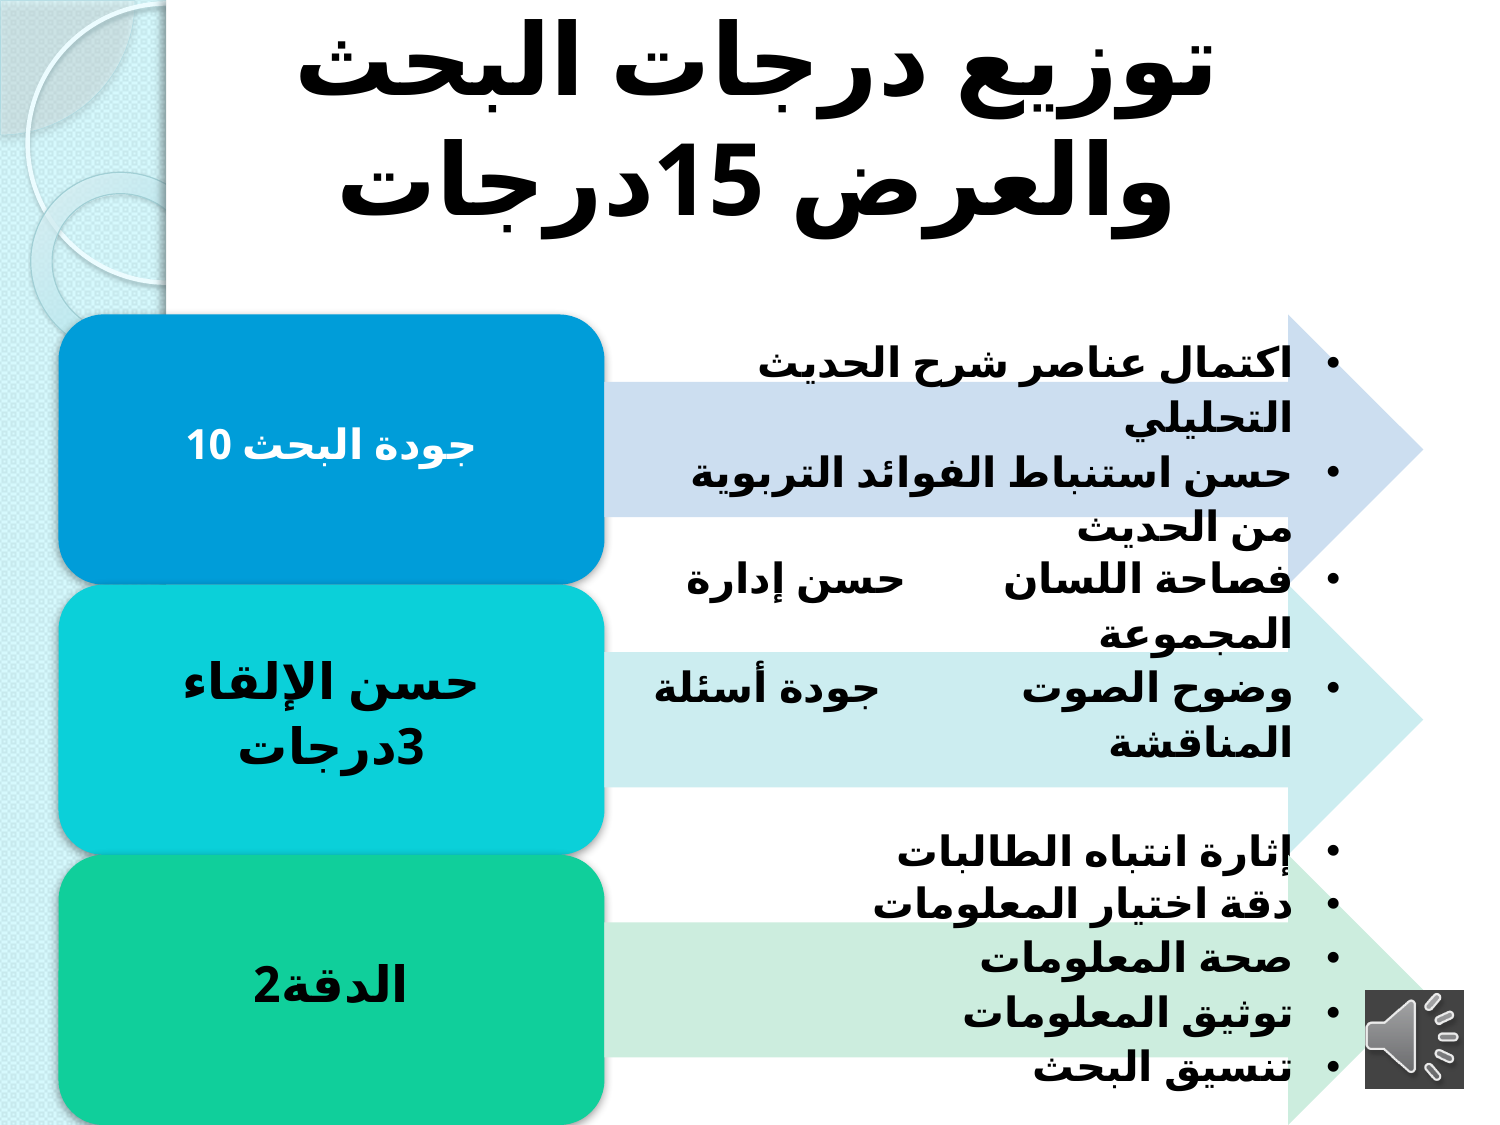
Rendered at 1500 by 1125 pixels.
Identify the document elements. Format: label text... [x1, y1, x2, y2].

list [58, 314, 1424, 1125]
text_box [1364, 989, 1465, 1090]
title توزيع درجات البحث والعرض 15درجات [82, 0, 1432, 243]
